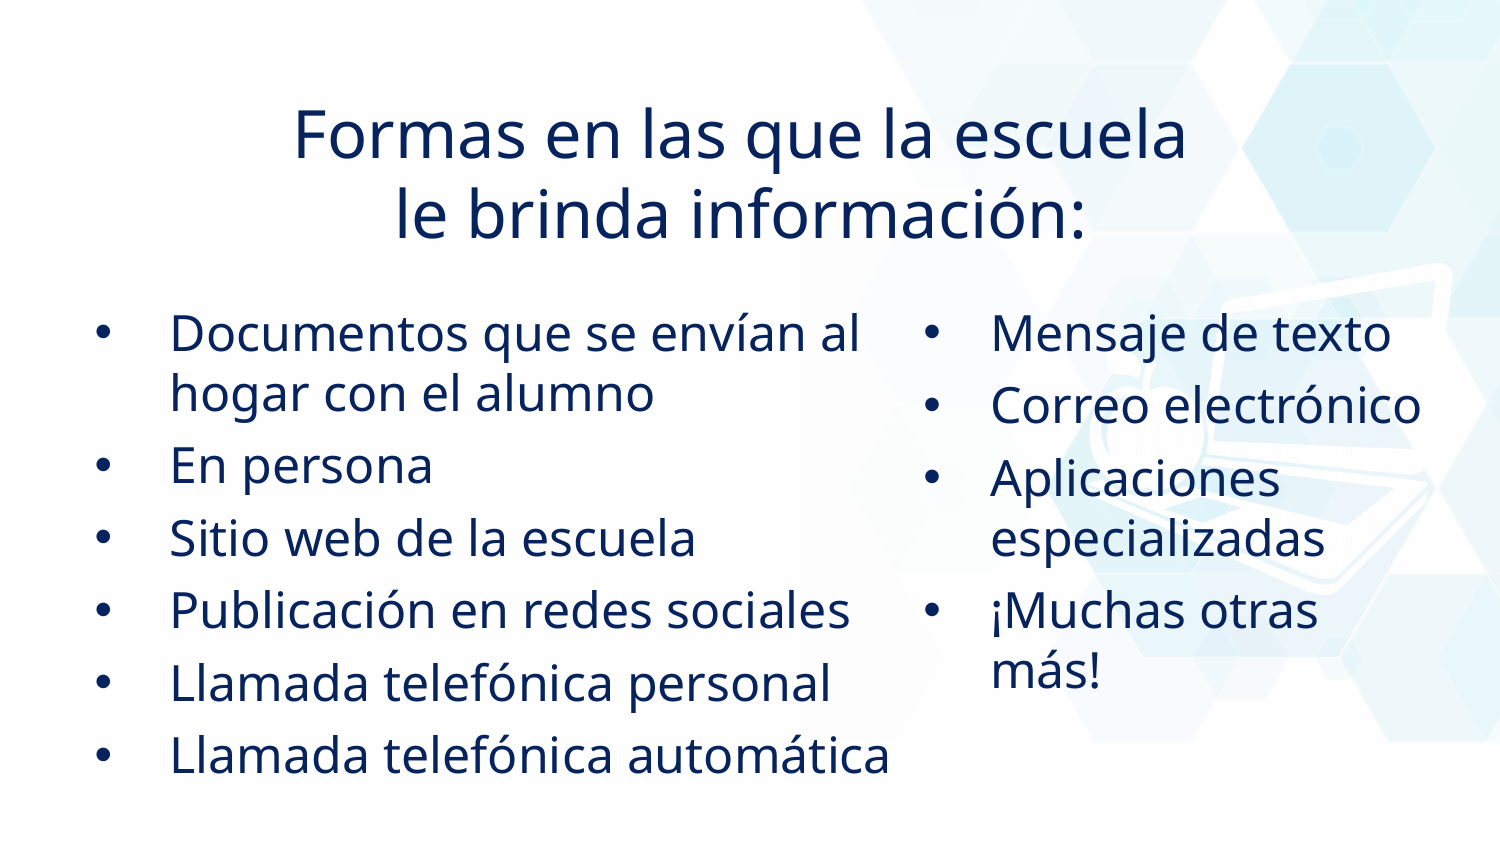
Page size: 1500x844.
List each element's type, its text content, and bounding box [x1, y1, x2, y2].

text_box Documentos que se envían al hogar con el alumno En persona Sitio web de la escuela Publicación en redes sociales Llamada telefónica personal Llamada telefónica automática [71, 286, 899, 755]
text_box Formas en las que la escuela le brinda información: [0, 77, 1500, 213]
text_box Mensaje de texto Correo electrónico Aplicaciones especializadas ¡Muchas otras más! [899, 286, 1457, 779]
picture [991, 239, 1500, 617]
